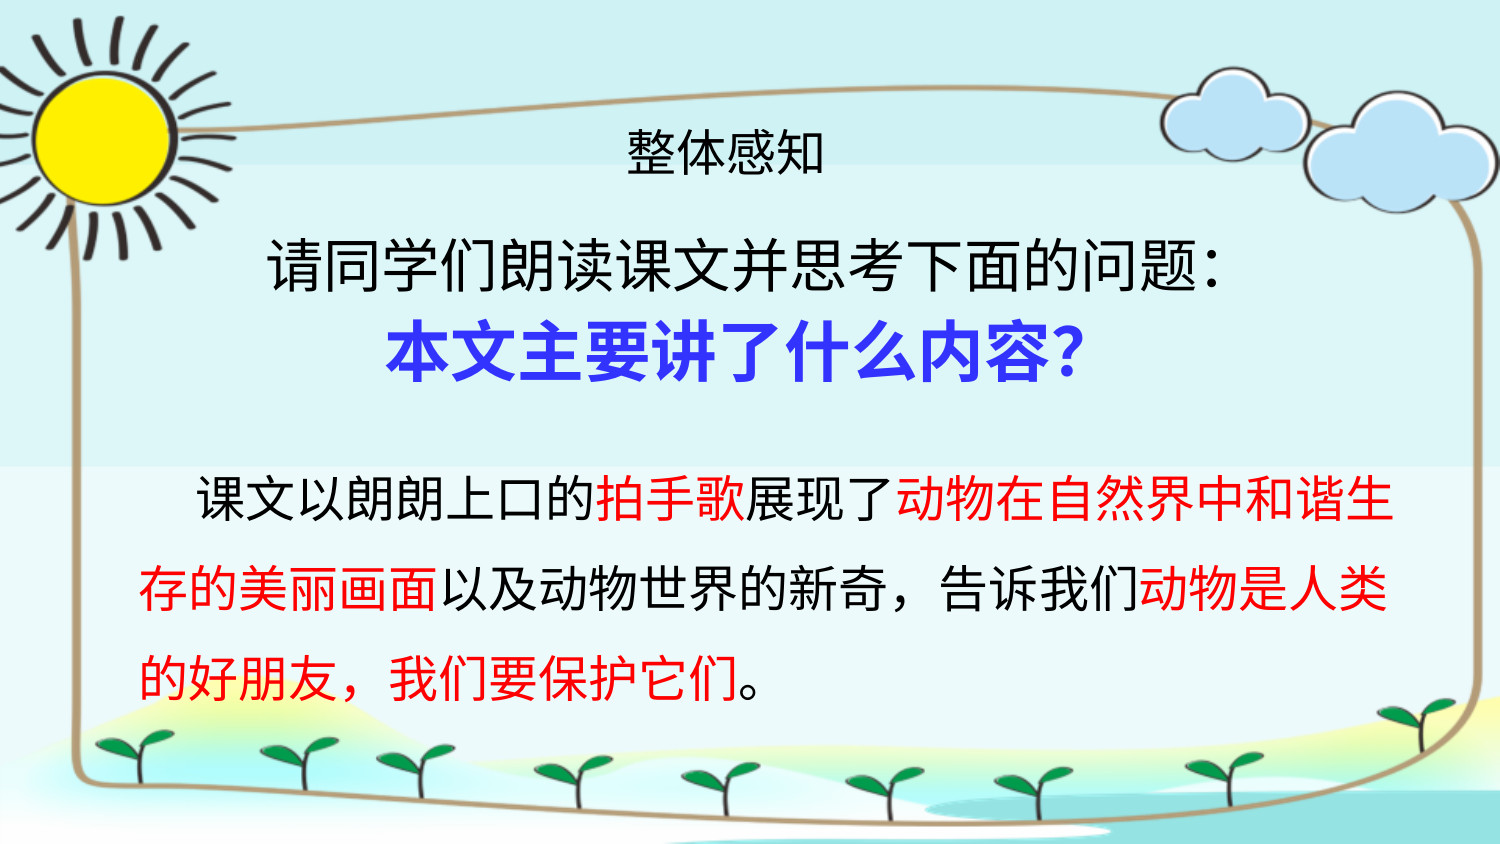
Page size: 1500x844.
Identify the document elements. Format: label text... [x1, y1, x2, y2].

text_box 请同学们朗读课文并思考下面的问题： [253, 223, 1262, 305]
text_box 整体感知 [611, 114, 858, 189]
picture [0, 0, 1500, 844]
text_box 本文主要讲了什么内容？ [369, 302, 1100, 398]
text_box 课文以朗朗上口的拍手歌展现了动物在自然界中和谐生存的美丽画面以及动物世界的新奇，告诉我们动物是人类的好朋友，我们要保护它们。 [123, 429, 1441, 715]
